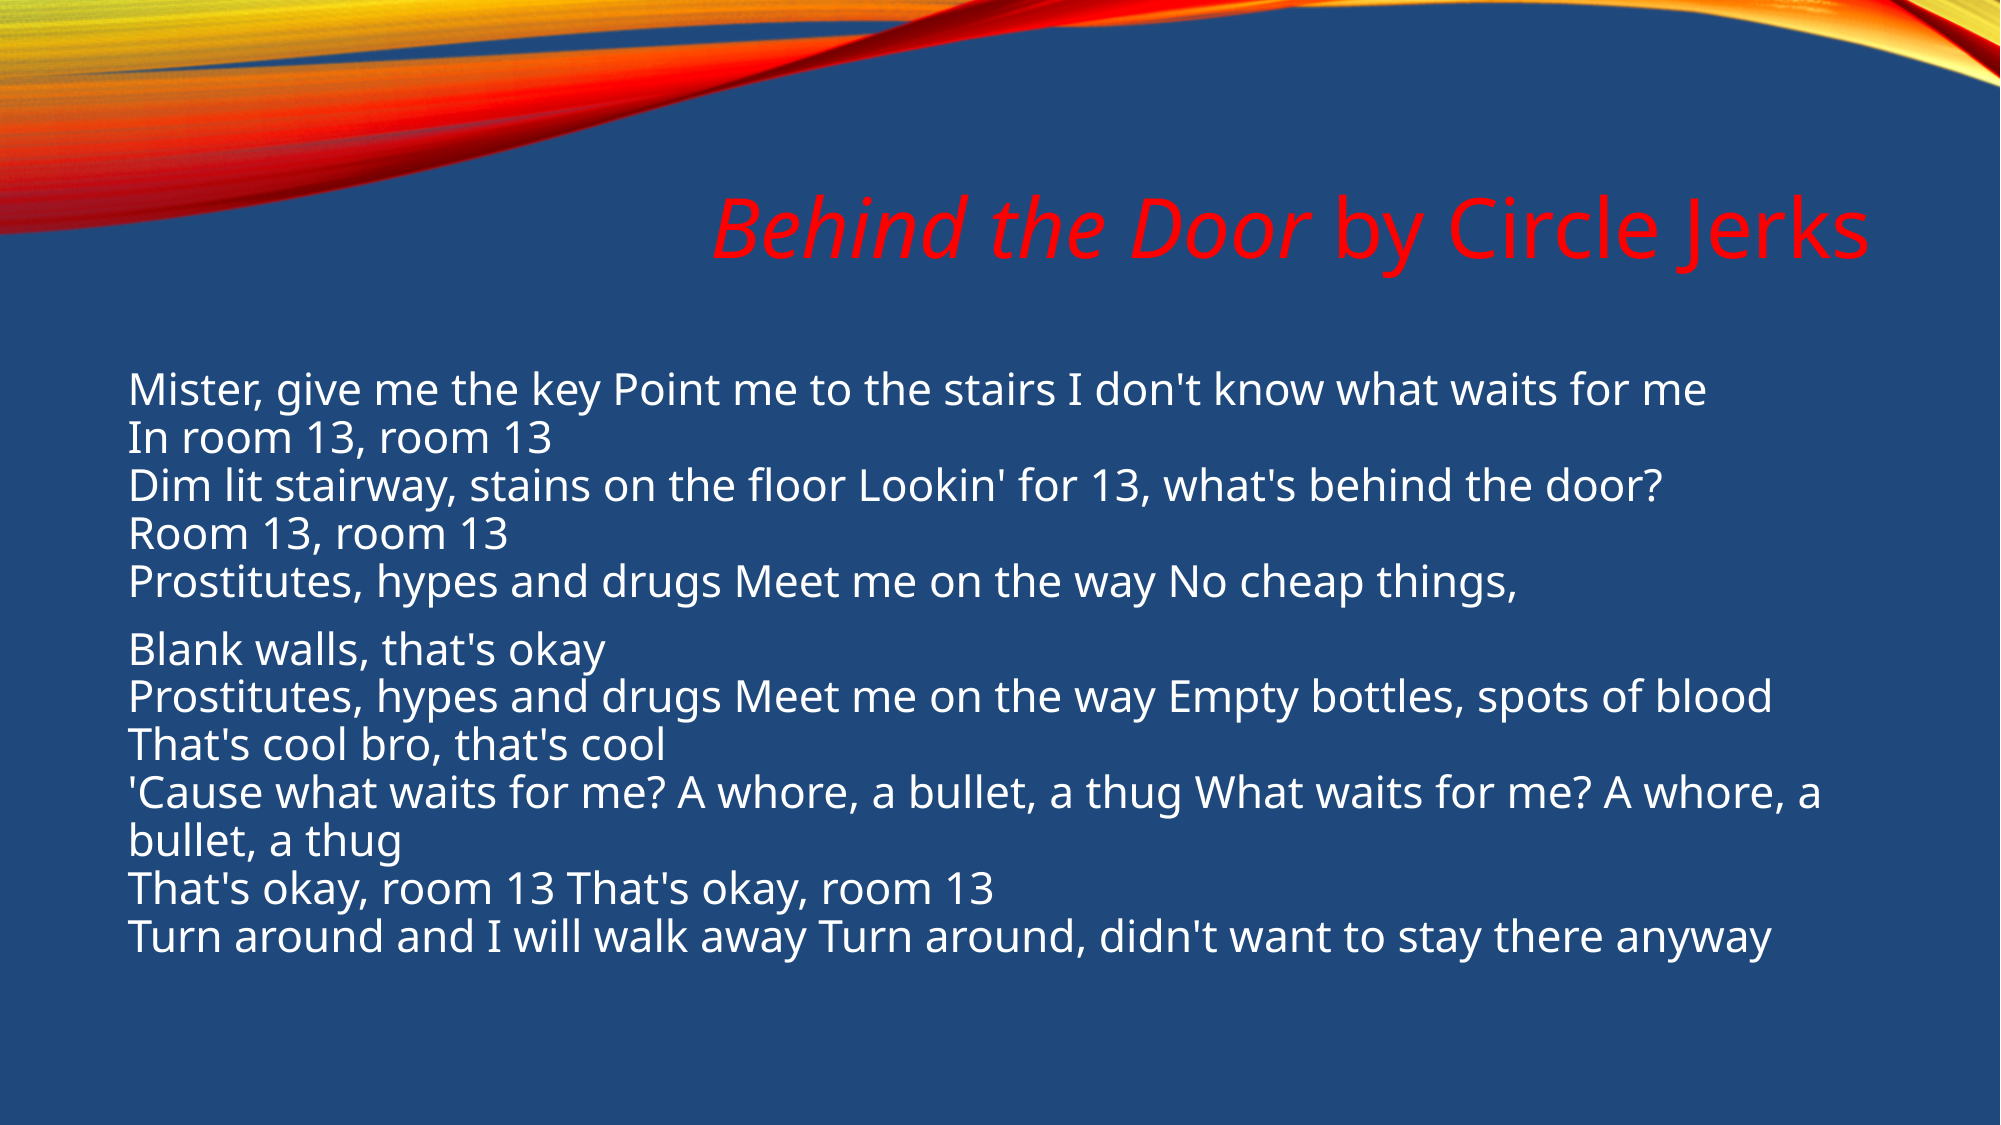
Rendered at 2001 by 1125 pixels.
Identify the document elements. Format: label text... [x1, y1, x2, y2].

list Mister, give me the key Point me to the stairs I don't know what waits for me In room 13, room 13 Dim lit stairway, stains on the floor Lookin' for 13, what's behind the door? Room 13, room 13 Prostitutes, hypes and drugs Meet me on the way No cheap things, Blank walls, that's okay Prostitutes, hypes and drugs Meet me on the way Empty bottles, spots of blood That's cool bro, that's cool 'Cause what waits for me? A whore, a bullet, a thug What waits for me? A whore, a bullet, a thug That's okay, room 13 That's okay, room 13 Turn around and I will walk away Turn around, didn't want to stay there anyway [112, 360, 1888, 1021]
title Behind the Door by Circle Jerks [474, 125, 1888, 338]
picture [0, 0, 2000, 237]
